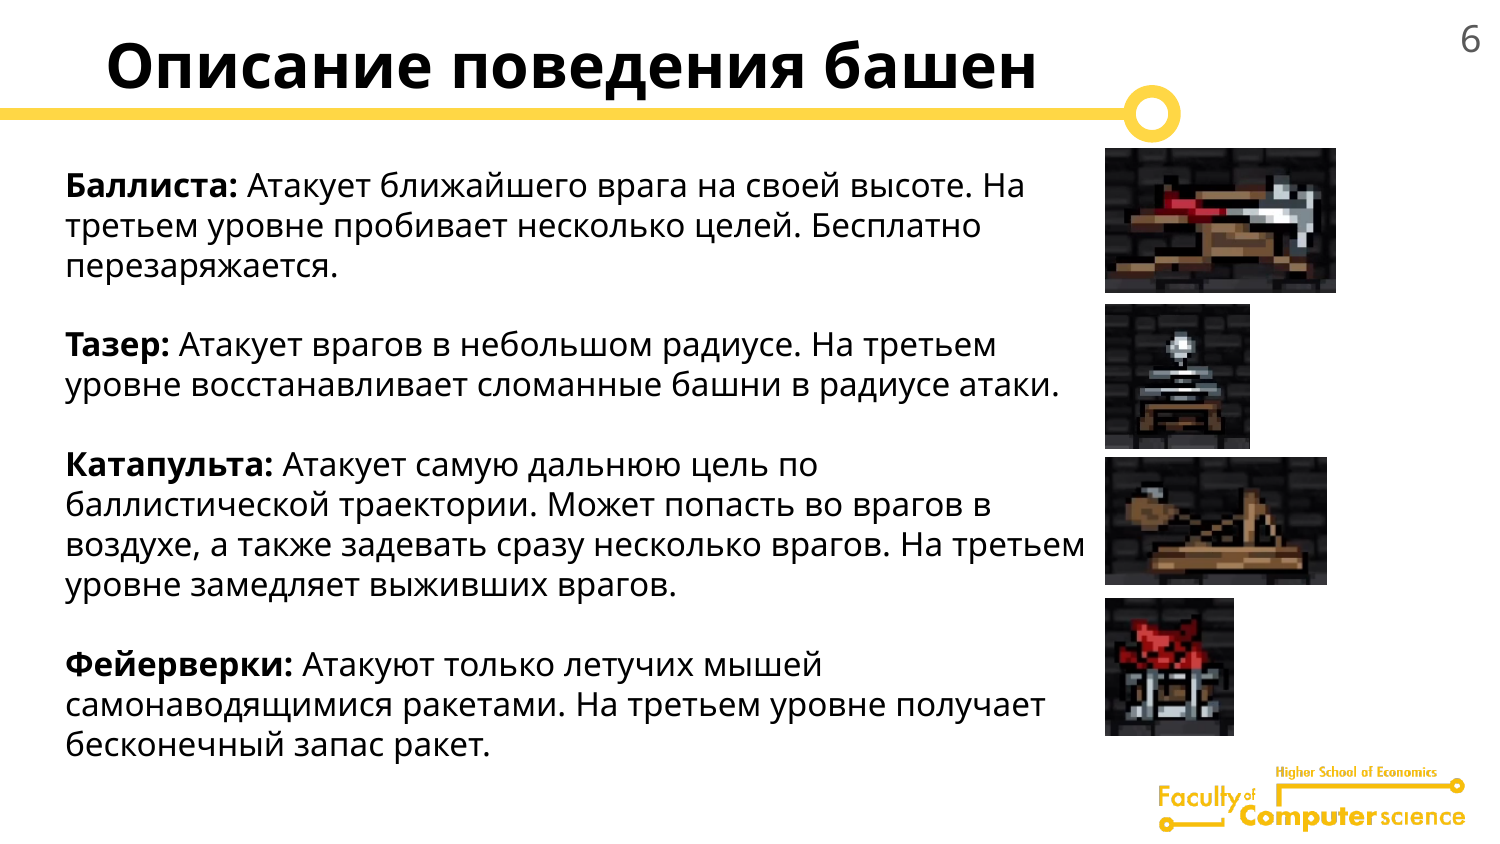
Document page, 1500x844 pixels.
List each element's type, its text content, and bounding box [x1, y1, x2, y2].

picture [1105, 457, 1328, 585]
text_box 6 [1445, 0, 1500, 75]
picture [1145, 749, 1477, 844]
picture [1105, 304, 1250, 449]
picture [1105, 148, 1336, 293]
text_box Описание поведения башен [90, 18, 1199, 79]
text_box Баллиста: Атакует ближайшего врага на своей высоте. На третьем уровне пробивает несколько целей. Бесплатно перезаряжается. Тазер: Атакует врагов в небольшом радиусе. На третьем уровне восстанавливает сломанные башни в радиусе атаки. Катапульта: Атакует самую дальнюю цель по баллистической траектории. Может попасть во врагов в воздухе, а также задевать сразу несколько врагов. На третьем уровне замедляет выживших врагов. Фейерверки: Атакуют только летучих мышей самонаводящимися ракетами. На третьем уровне получает бесконечный запас ракет. [50, 148, 1106, 553]
text_box [1129, 91, 1175, 137]
picture [1105, 597, 1234, 736]
